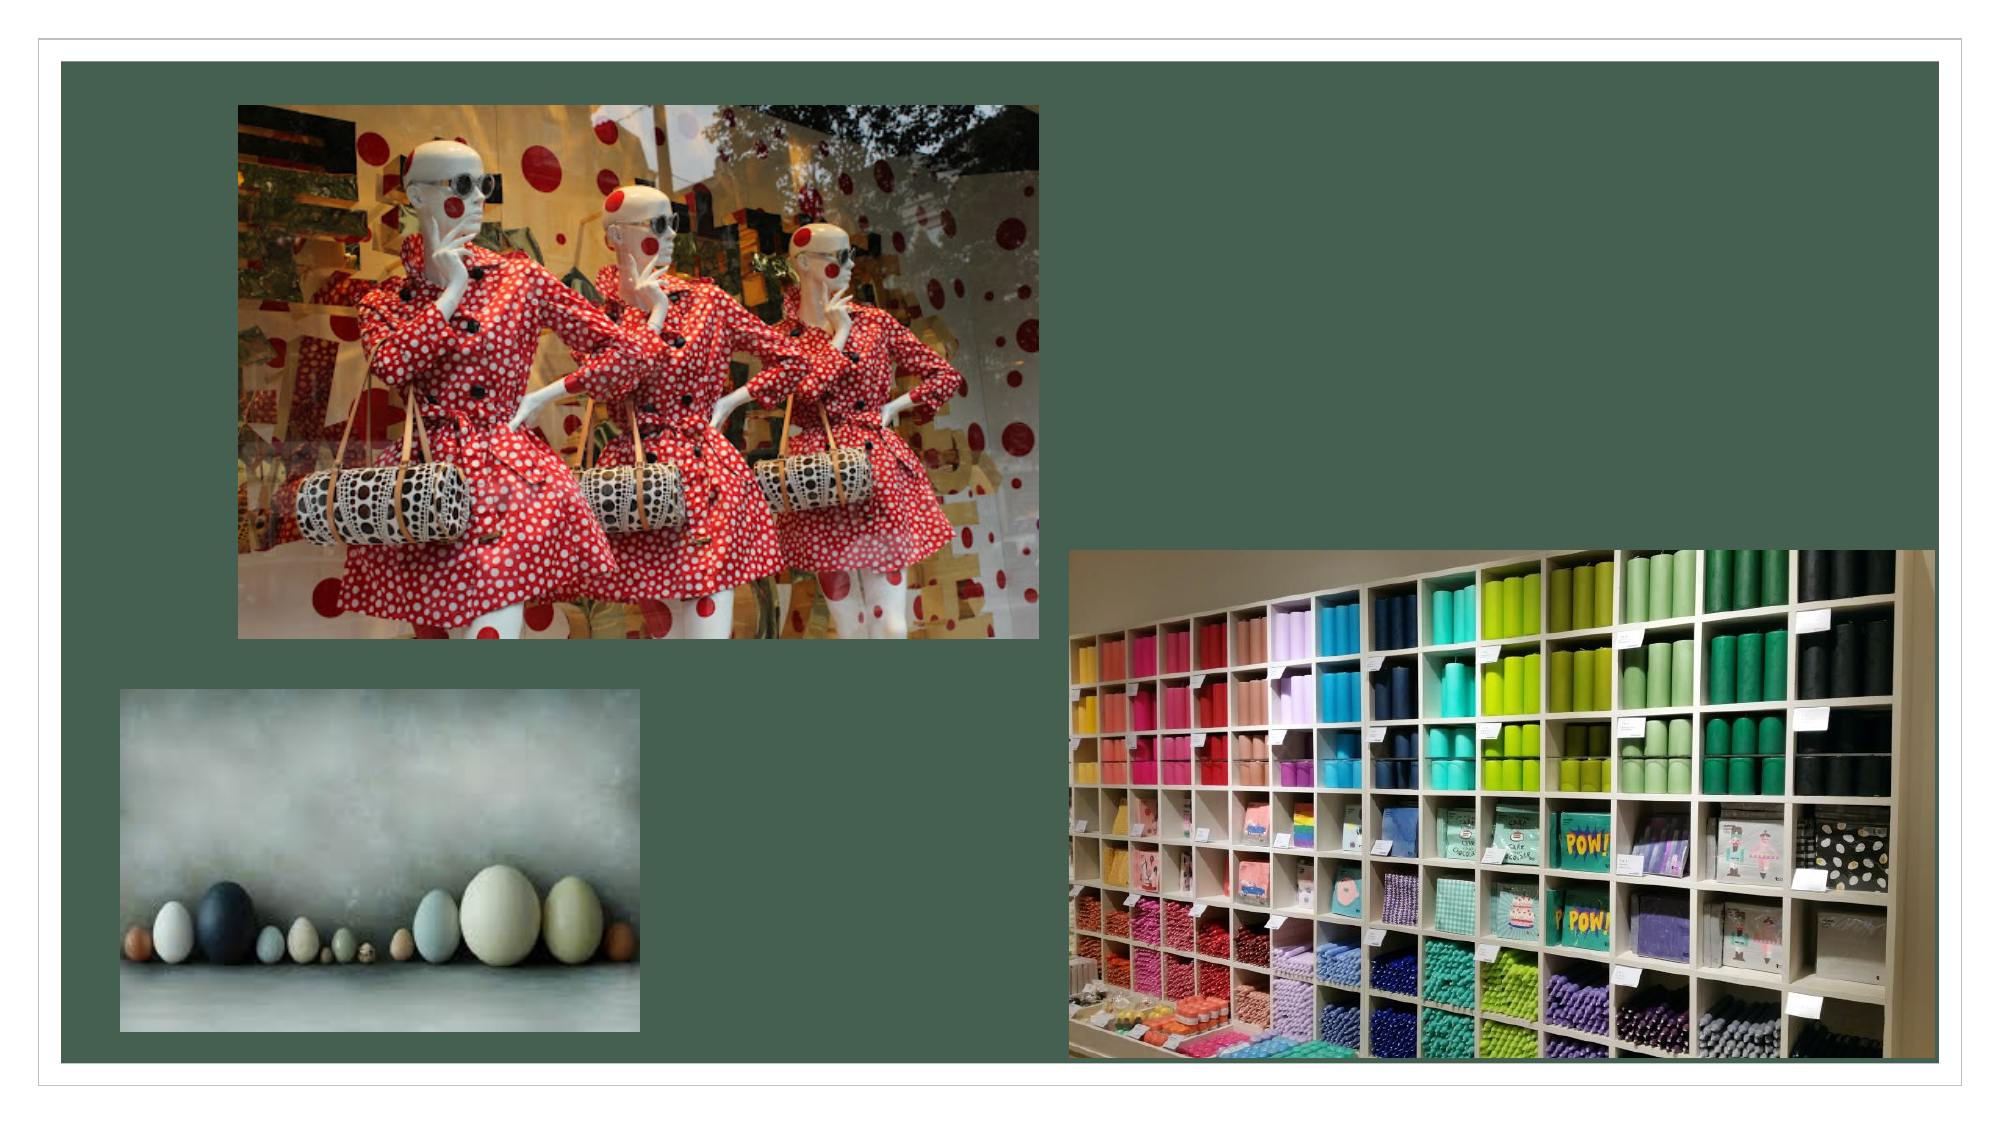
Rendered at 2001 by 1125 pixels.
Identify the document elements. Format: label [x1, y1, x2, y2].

picture [1069, 550, 1935, 1058]
picture [238, 105, 1039, 639]
list [120, 689, 640, 1032]
